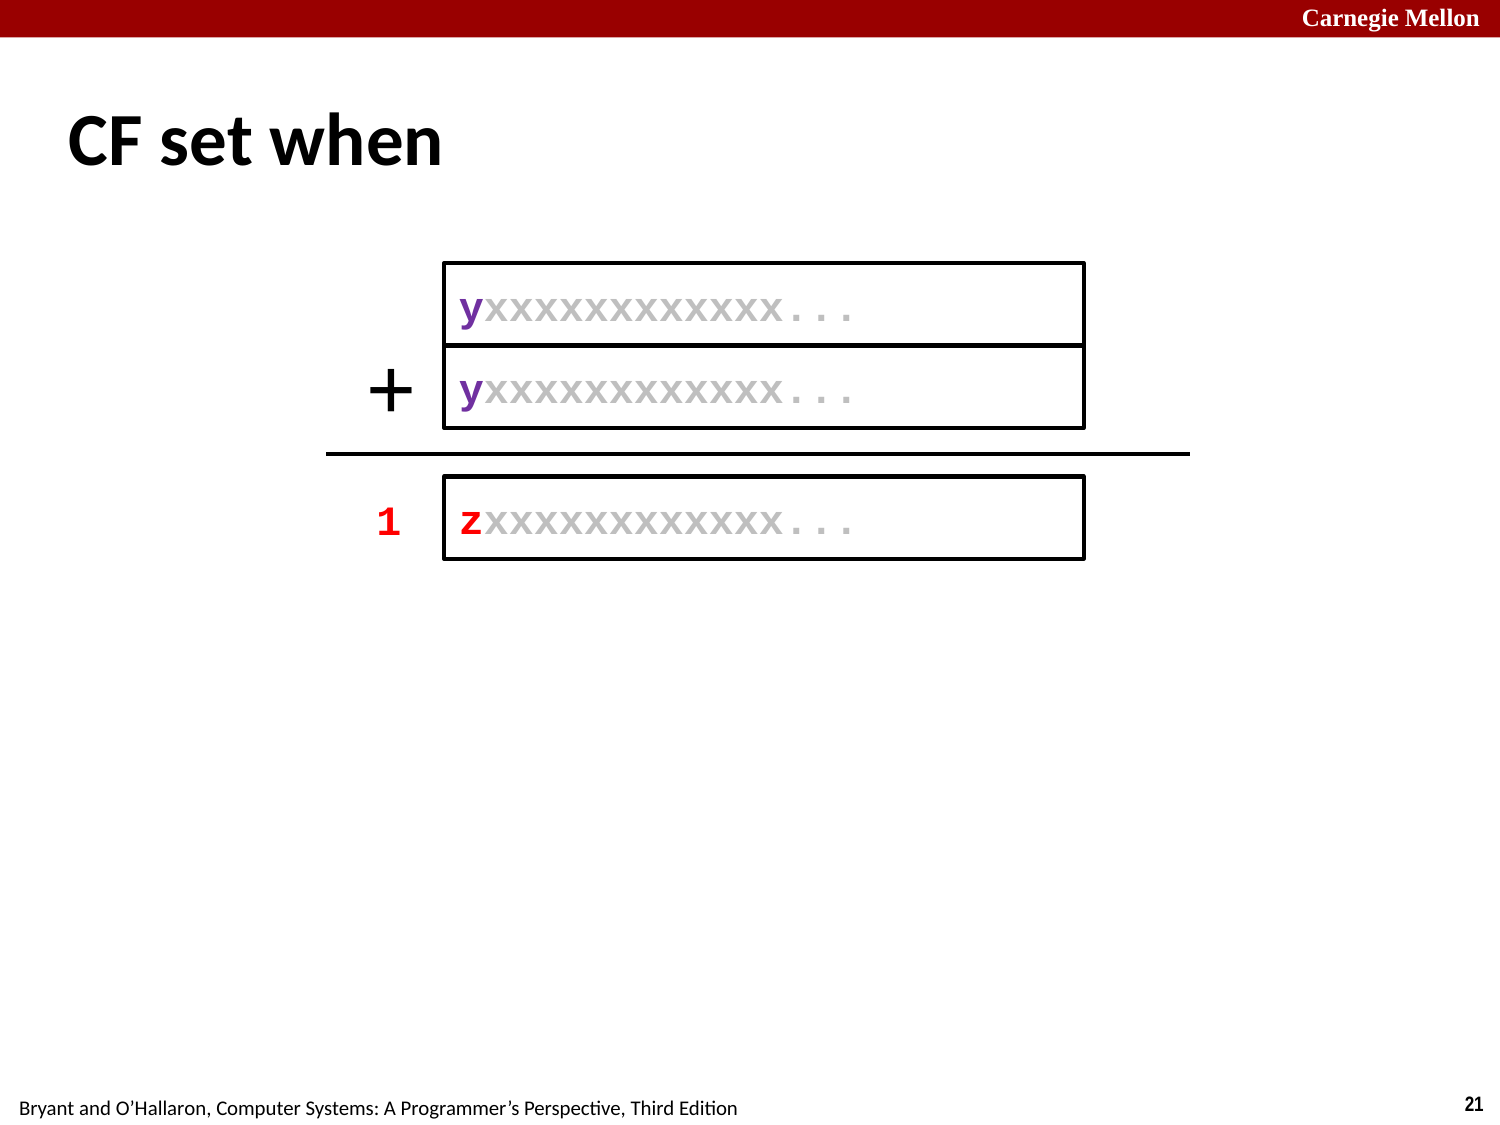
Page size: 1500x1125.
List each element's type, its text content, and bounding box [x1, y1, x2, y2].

text_box yxxxxxxxxxxxx... [444, 345, 1084, 428]
text_box 1 [351, 486, 427, 552]
text_box yxxxxxxxxxxxx... [444, 263, 1084, 345]
text_box + [351, 326, 427, 448]
title CF set when [62, 41, 1438, 230]
text_box zxxxxxxxxxxxx... [444, 476, 1084, 559]
